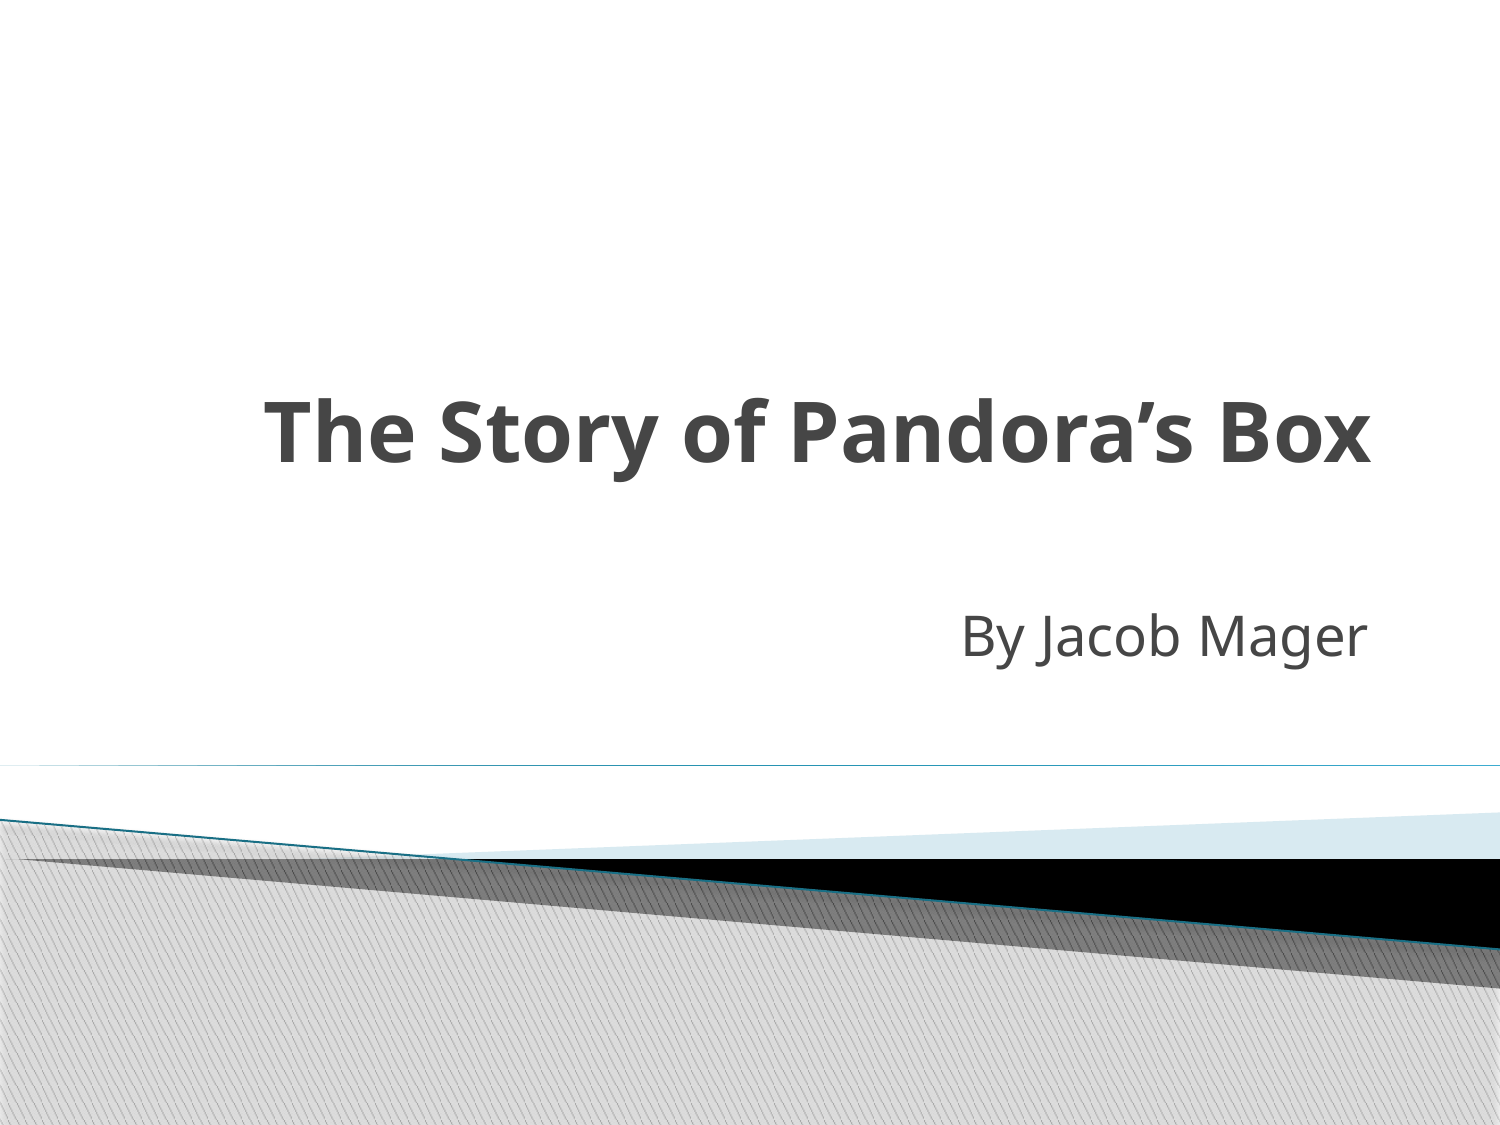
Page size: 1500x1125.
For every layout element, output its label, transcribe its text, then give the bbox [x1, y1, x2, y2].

picture [5, 859, 1500, 989]
title The Story of Pandora’s Box [112, 287, 1388, 588]
subtitle By Jacob Mager [112, 592, 1388, 790]
